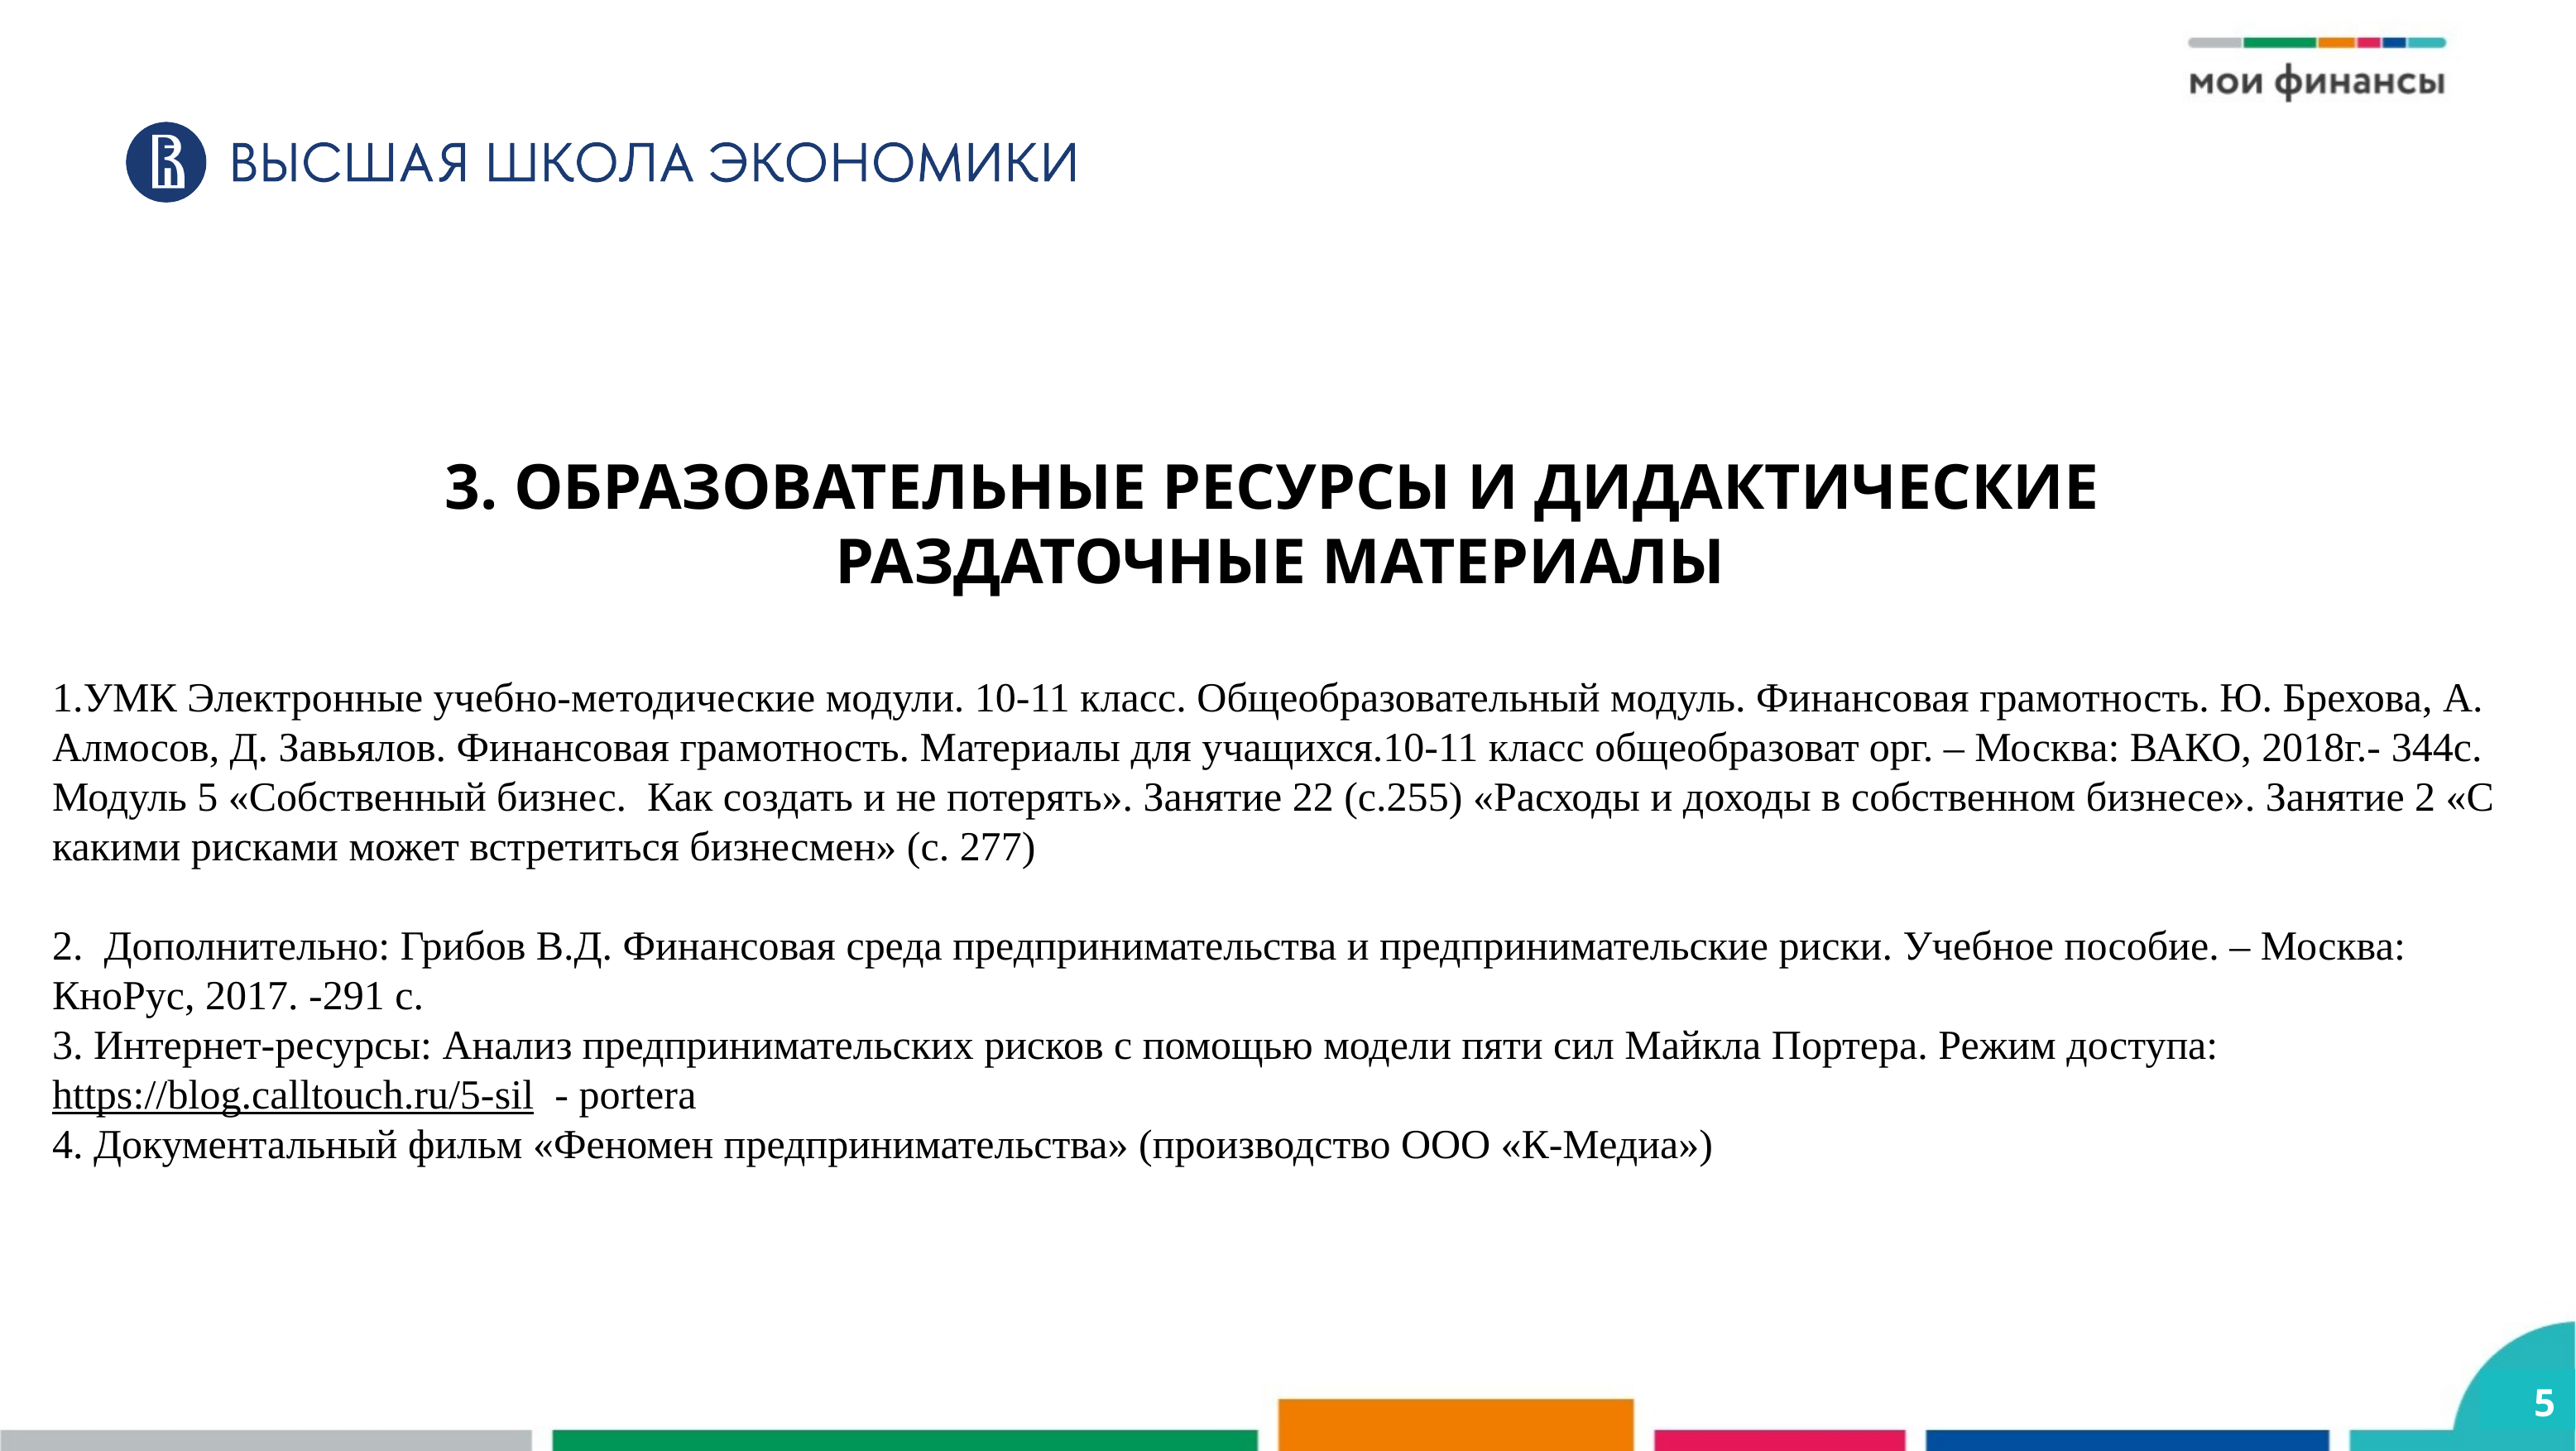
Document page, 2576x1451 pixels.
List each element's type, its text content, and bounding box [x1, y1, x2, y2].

text_box 3. ОБРАЗОВАТЕЛЬНЫЕ РЕСУРСЫ И ДИДАКТИЧЕСКИЕ РАЗДАТОЧНЫЕ МАТЕРИАЛЫ 1.УМК Электронные учебно-методические модули. 10-11 класс. Общеобразовательный модуль. Финансовая грамотность. Ю. Брехова, А. Алмосов, Д. Завьялов. Финансовая грамотность. Материалы для учащихся.10-11 класс общеобразоват орг. – Москва: ВАКО, 2018г.- 344с. Модуль 5 «Собственный бизнес. Как создать и не потерять». Занятие 22 (с.255) «Расходы и доходы в собственном бизнесе». Занятие 2 «С какими рисками может встретиться бизнесмен» (с. 277) 2. Дополнительно: Грибов В.Д. Финансовая среда предпринимательства и предпринимательские риски. Учебное пособие. – Москва: КноРус, 2017. -291 с. 3. Интернет-ресурсы: Анализ предпринимательских рисков с помощью модели пяти сил Майкла Портера. Режим доступа: https://blog.calltouch.ru/5-sil - portera 4. Документальный фильм «Феномен предпринимательства» (производство ООО «К-Медиа») [32, 438, 2528, 1177]
text_box 5 [2480, 1368, 2576, 1430]
picture [0, 62, 2576, 1451]
text_box [0, 0, 2576, 62]
text_box [0, 171, 2339, 234]
